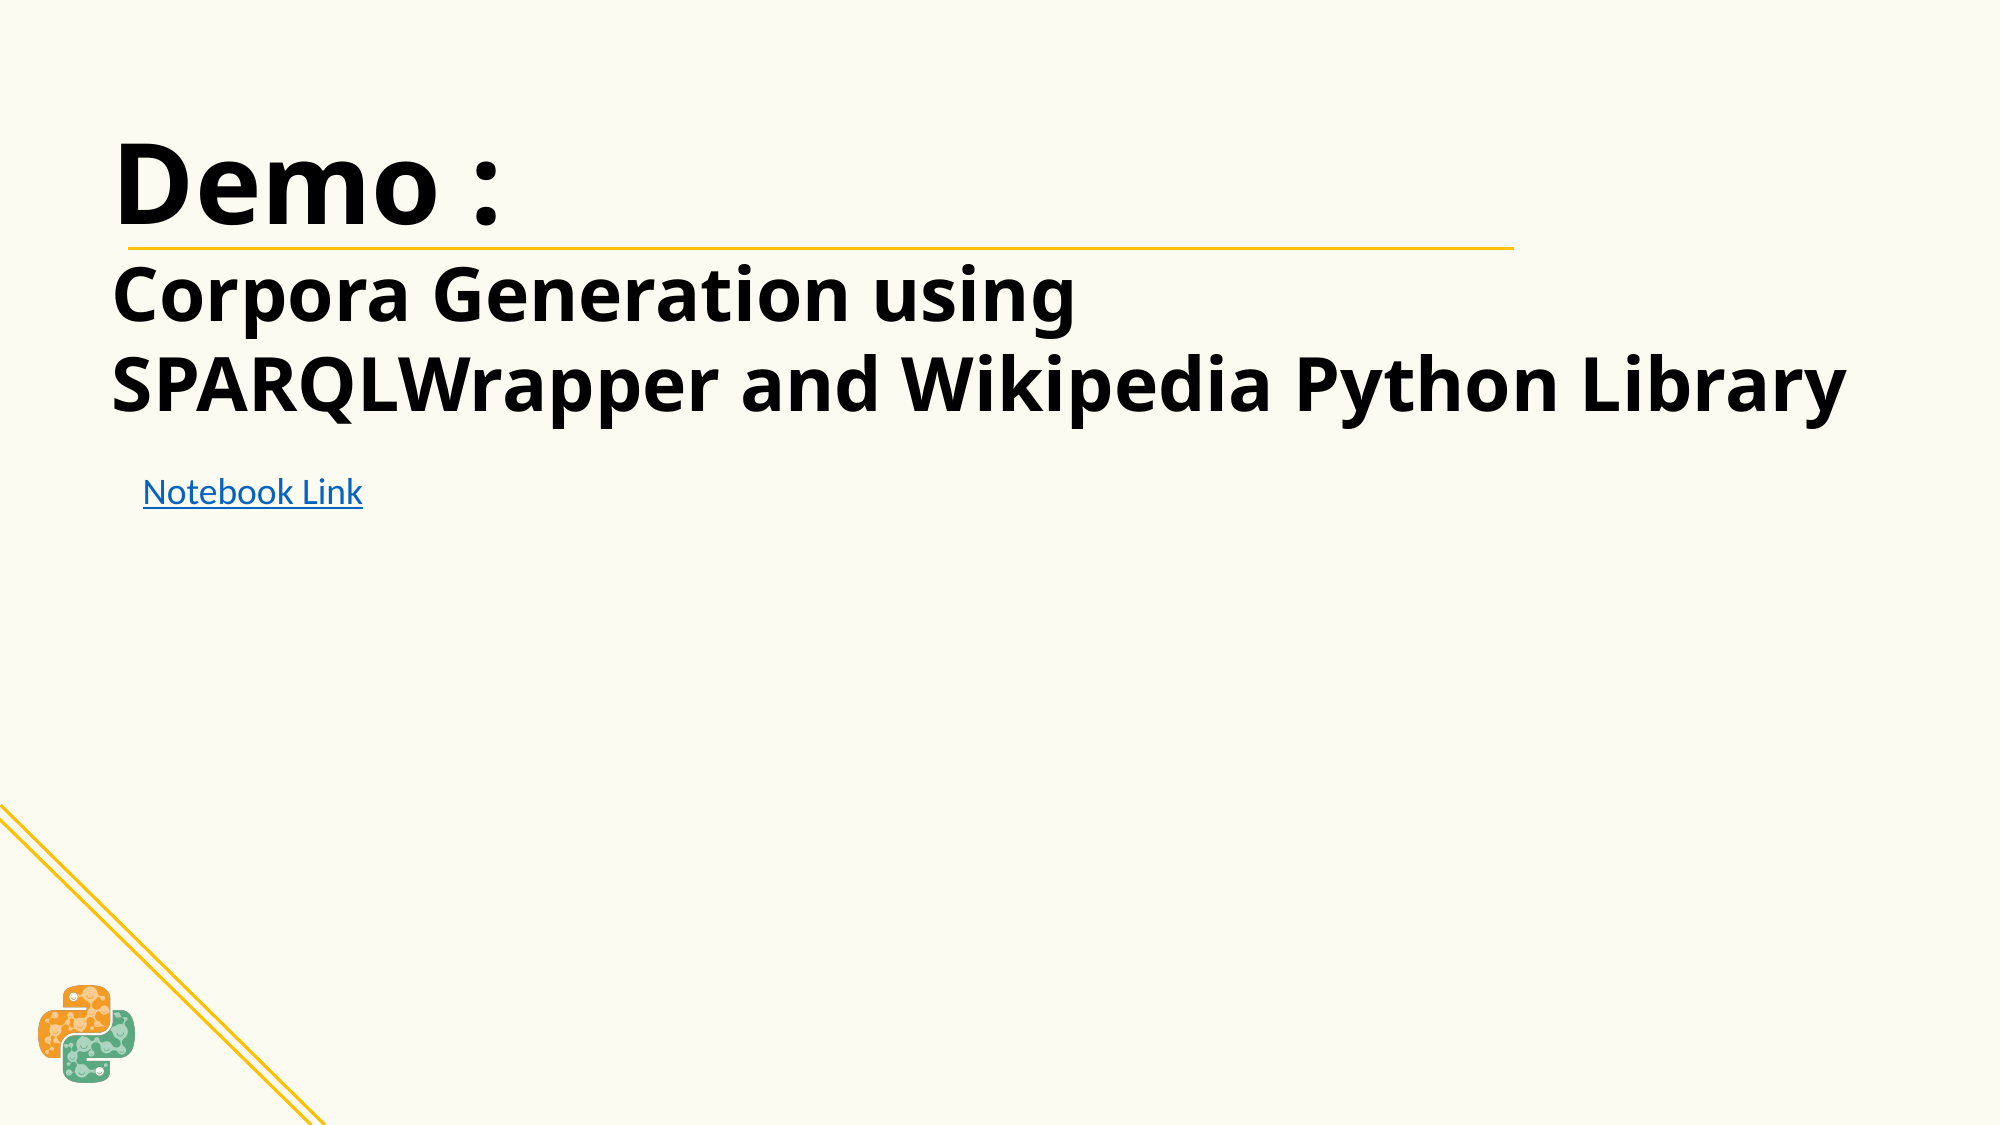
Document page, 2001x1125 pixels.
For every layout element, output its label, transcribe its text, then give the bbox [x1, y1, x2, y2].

picture [38, 985, 135, 1083]
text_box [0, 805, 325, 1125]
text_box Notebook Link [127, 459, 1130, 520]
text_box Demo : Corpora Generation using SPARQLWrapper and Wikipedia Python Library [97, 104, 1864, 435]
